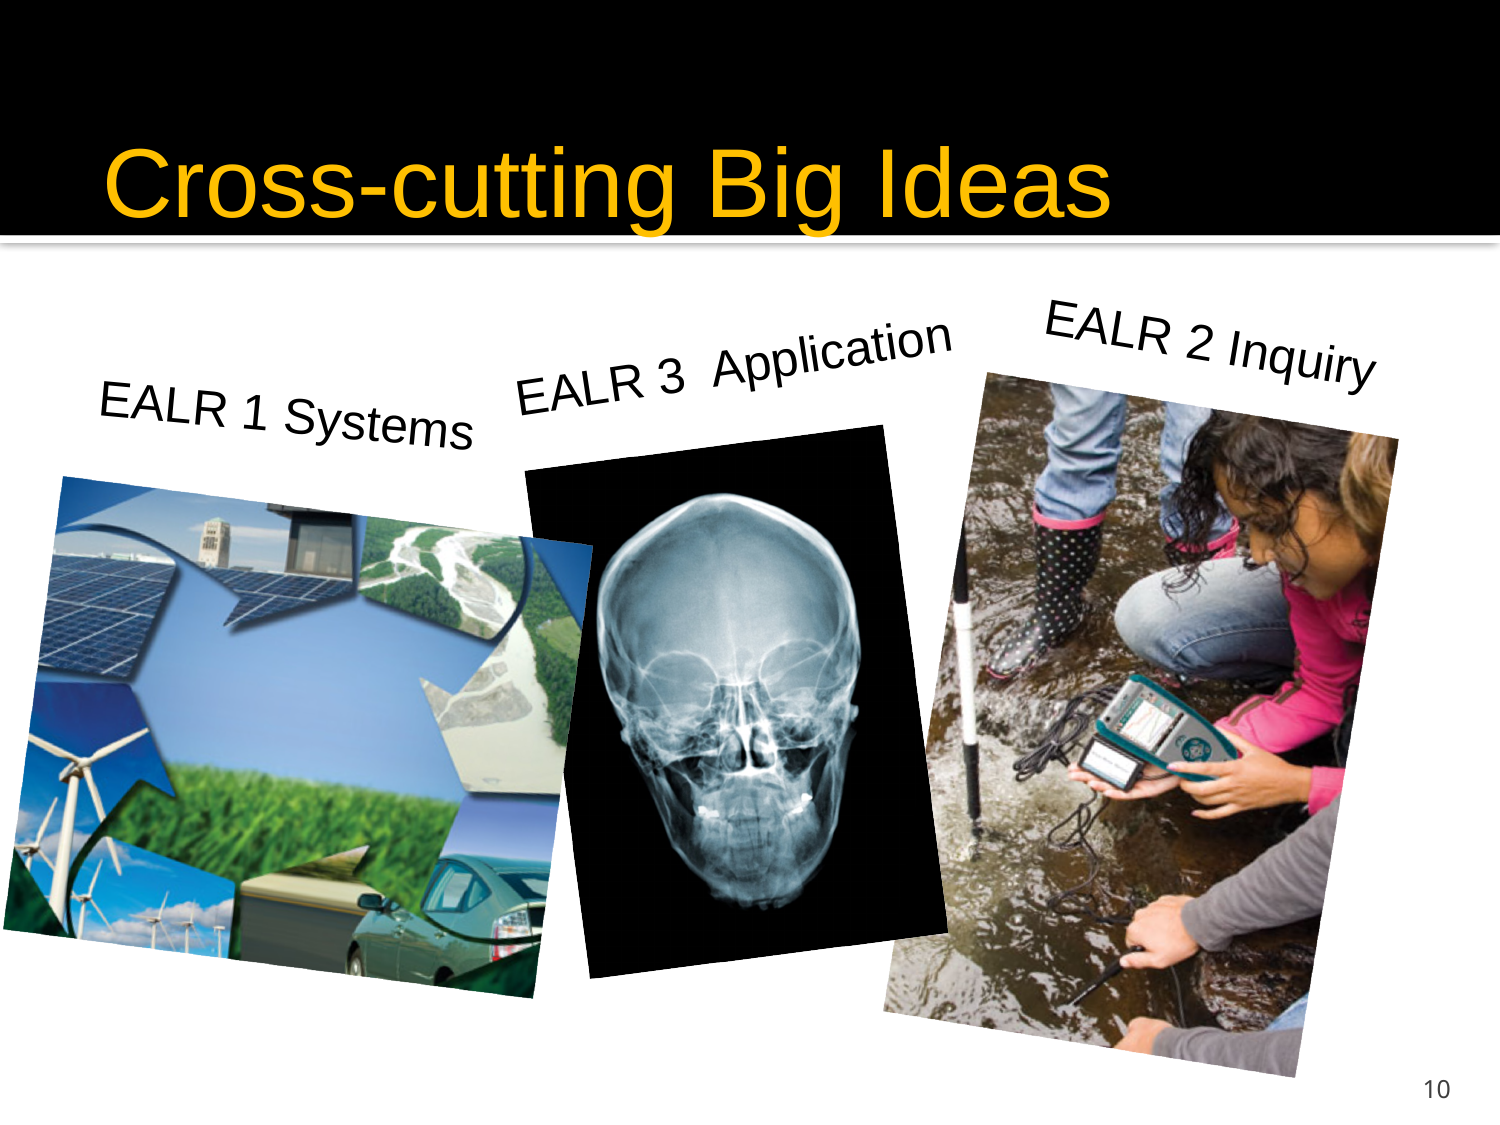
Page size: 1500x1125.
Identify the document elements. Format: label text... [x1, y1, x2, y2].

text_box EALR 1 Systems [80, 357, 494, 470]
text_box EALR 2 Inquiry [1024, 274, 1469, 421]
picture [4, 373, 1398, 1077]
slide_number 10 [1345, 1062, 1467, 1108]
text_box EALR 3 Application [495, 290, 972, 436]
text_box Cross-cutting Big Ideas [87, 112, 1131, 245]
